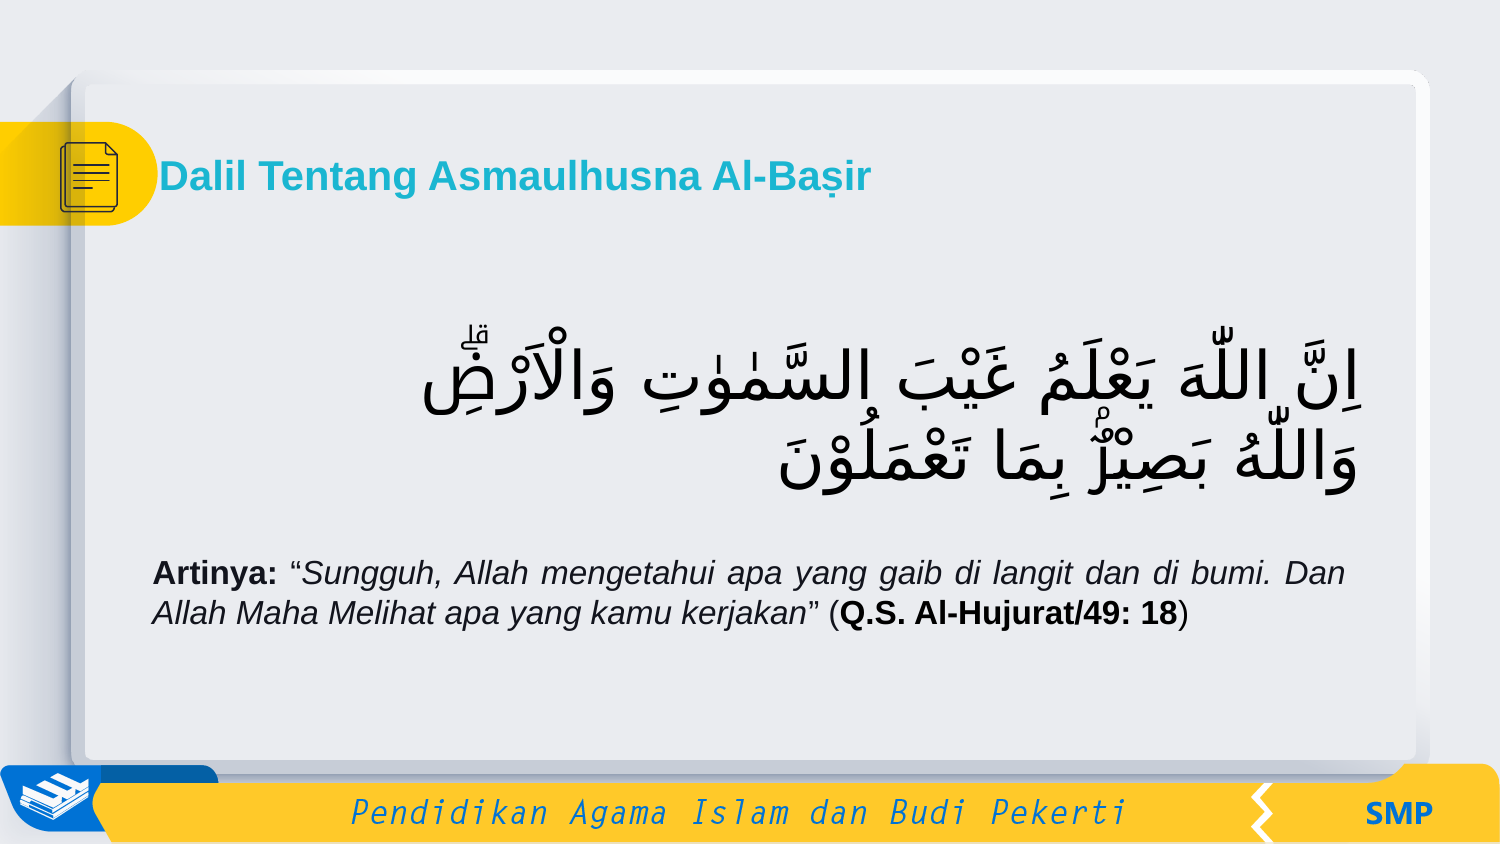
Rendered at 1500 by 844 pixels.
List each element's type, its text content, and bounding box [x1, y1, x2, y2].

picture [0, 0, 1500, 844]
title Dalil Tentang Asmaulhusna Al-Baṣir [158, 125, 1342, 230]
text_box اِنَّ اللّٰهَ يَعْلَمُ غَيْبَ السَّمٰوٰتِ وَالْاَرْضِۗ وَاللّٰهُ بَصِيْرٌۢ بِمَا تَعْمَلُوْنَ [298, 325, 1376, 501]
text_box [60, 142, 118, 212]
slide_number 13 [1414, 759, 1500, 763]
text_box Artinya: “Sungguh, Allah mengetahui apa yang gaib di langit dan di bumi. Dan Allah Maha Melihat apa yang kamu kerjakan” (Q.S. Al-Hujurat/49: 18) [137, 543, 1363, 679]
